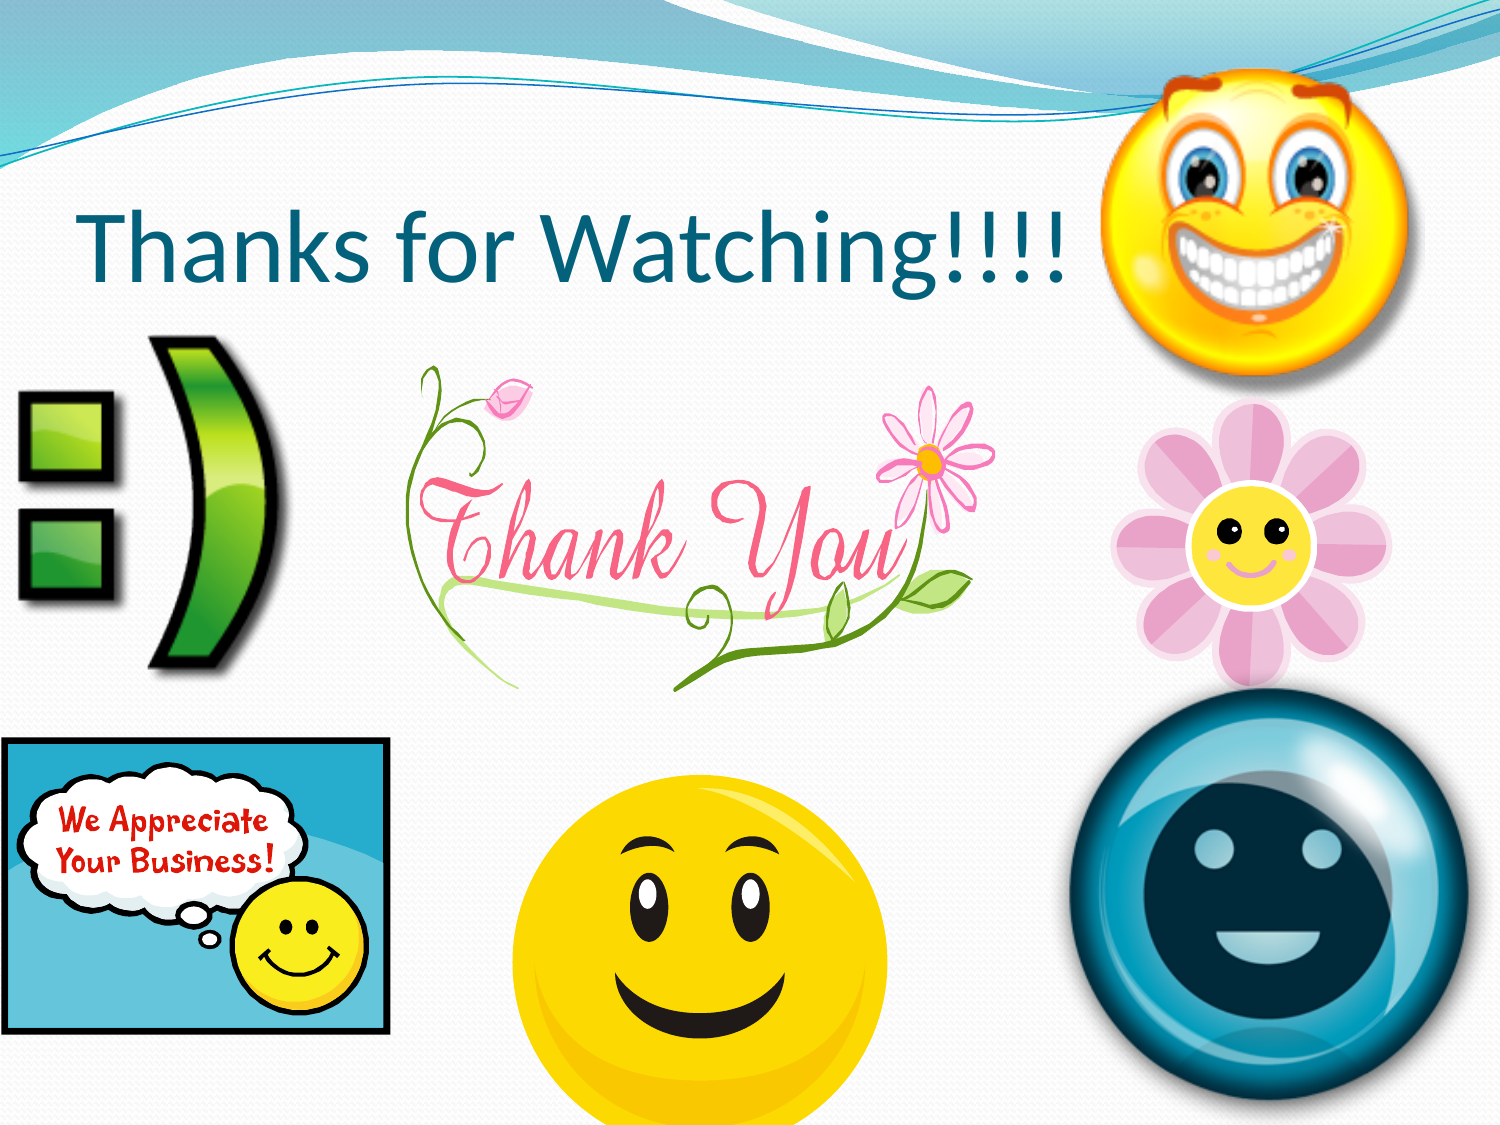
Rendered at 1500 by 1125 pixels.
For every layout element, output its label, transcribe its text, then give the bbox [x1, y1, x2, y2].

title Thanks for Watching!!!! [75, 115, 1080, 303]
picture [1040, 62, 1500, 1125]
picture [0, 735, 392, 1037]
picture [512, 774, 888, 1125]
picture [0, 317, 338, 694]
picture [403, 362, 998, 695]
